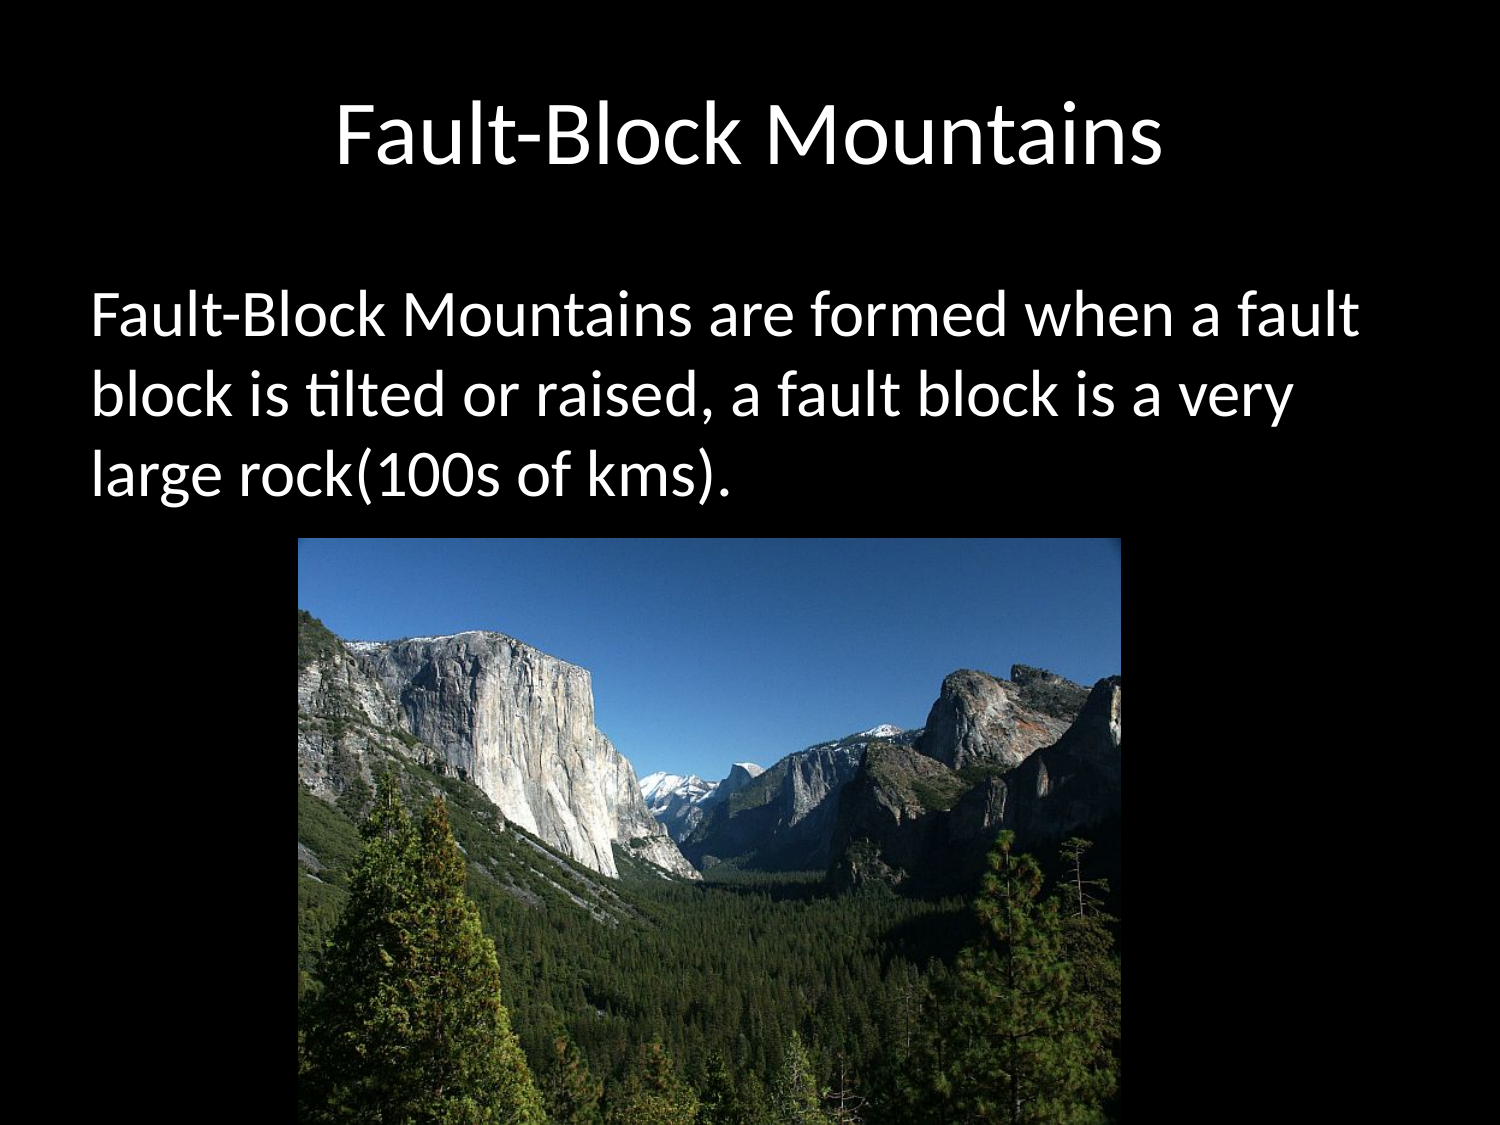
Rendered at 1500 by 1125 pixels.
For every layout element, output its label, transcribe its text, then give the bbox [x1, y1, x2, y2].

list Fault-Block Mountains are formed when a fault block is tilted or raised, a fault block is a very large rock(100s of kms). [75, 262, 1425, 1005]
title Fault-Block Mountains [75, 34, 1425, 222]
picture [298, 538, 1122, 1125]
